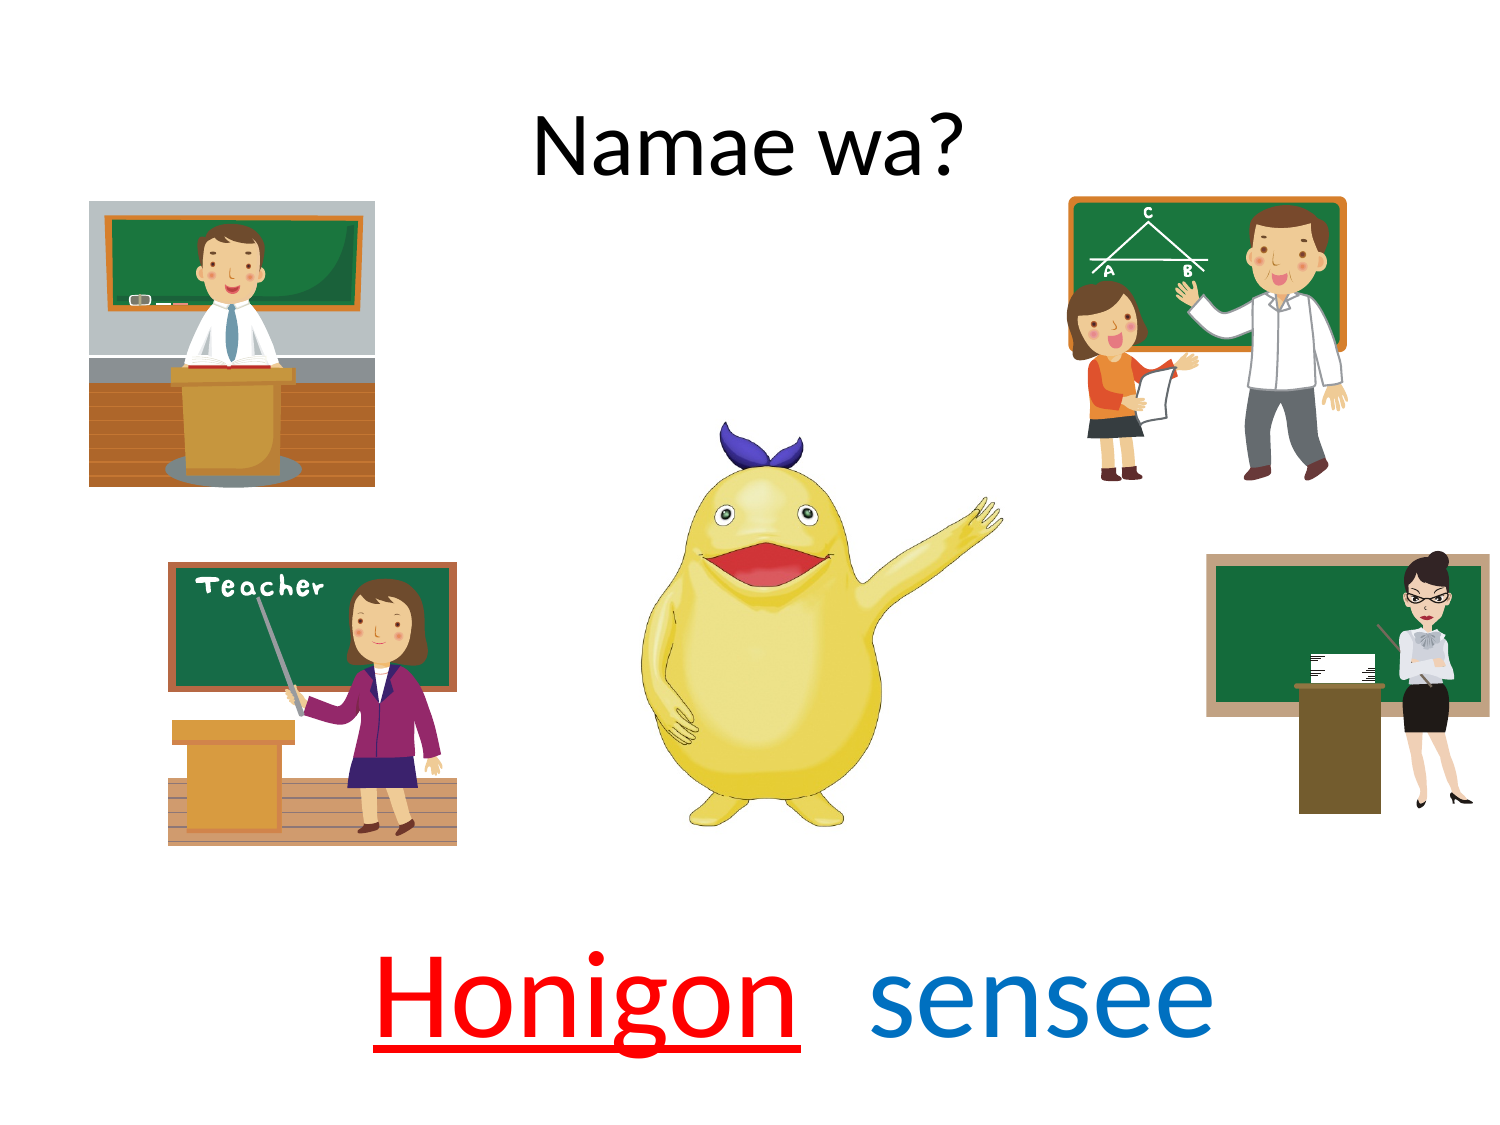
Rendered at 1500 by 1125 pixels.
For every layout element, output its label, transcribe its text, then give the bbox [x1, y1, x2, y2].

text_box sensee [852, 905, 1233, 1070]
picture [1205, 550, 1490, 815]
picture [167, 195, 1349, 847]
picture [88, 200, 376, 488]
text_box Honigon [357, 905, 848, 1070]
title Namae wa? [75, 45, 1425, 233]
